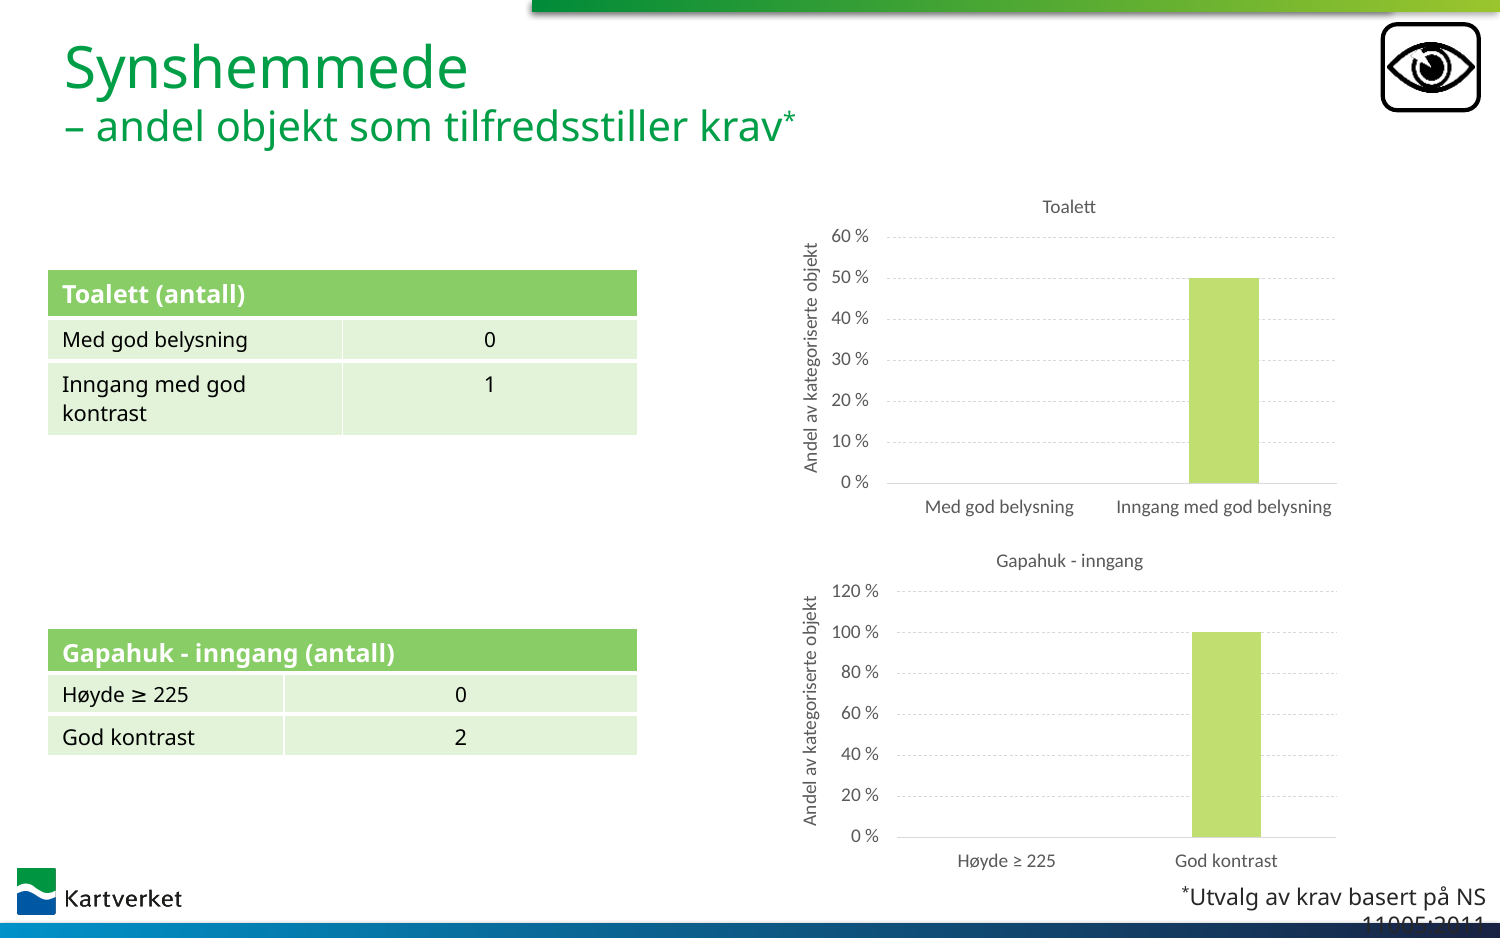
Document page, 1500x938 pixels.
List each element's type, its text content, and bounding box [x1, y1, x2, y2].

table_cell 0 [285, 675, 637, 712]
table_cell Høyde ≥ 225 [48, 675, 283, 712]
table_header Gapahuk - inngang (antall) [48, 629, 637, 671]
table_cell 1 [343, 363, 637, 435]
table_cell Med god belysning [48, 320, 342, 359]
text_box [1382, 24, 1480, 111]
table_cell 2 [285, 716, 637, 755]
table_cell God kontrast [48, 716, 283, 755]
picture [791, 187, 1348, 526]
table_header Toalett (antall) [48, 270, 637, 316]
picture [791, 541, 1348, 880]
text_box *Utvalg av krav basert på NS 11005:2011 [1068, 873, 1500, 938]
table_cell Inngang med god kontrast [48, 363, 342, 435]
table_cell 0 [343, 320, 637, 359]
text_box Synshemmede – andel objekt som tilfredsstiller krav* [49, 24, 1431, 158]
